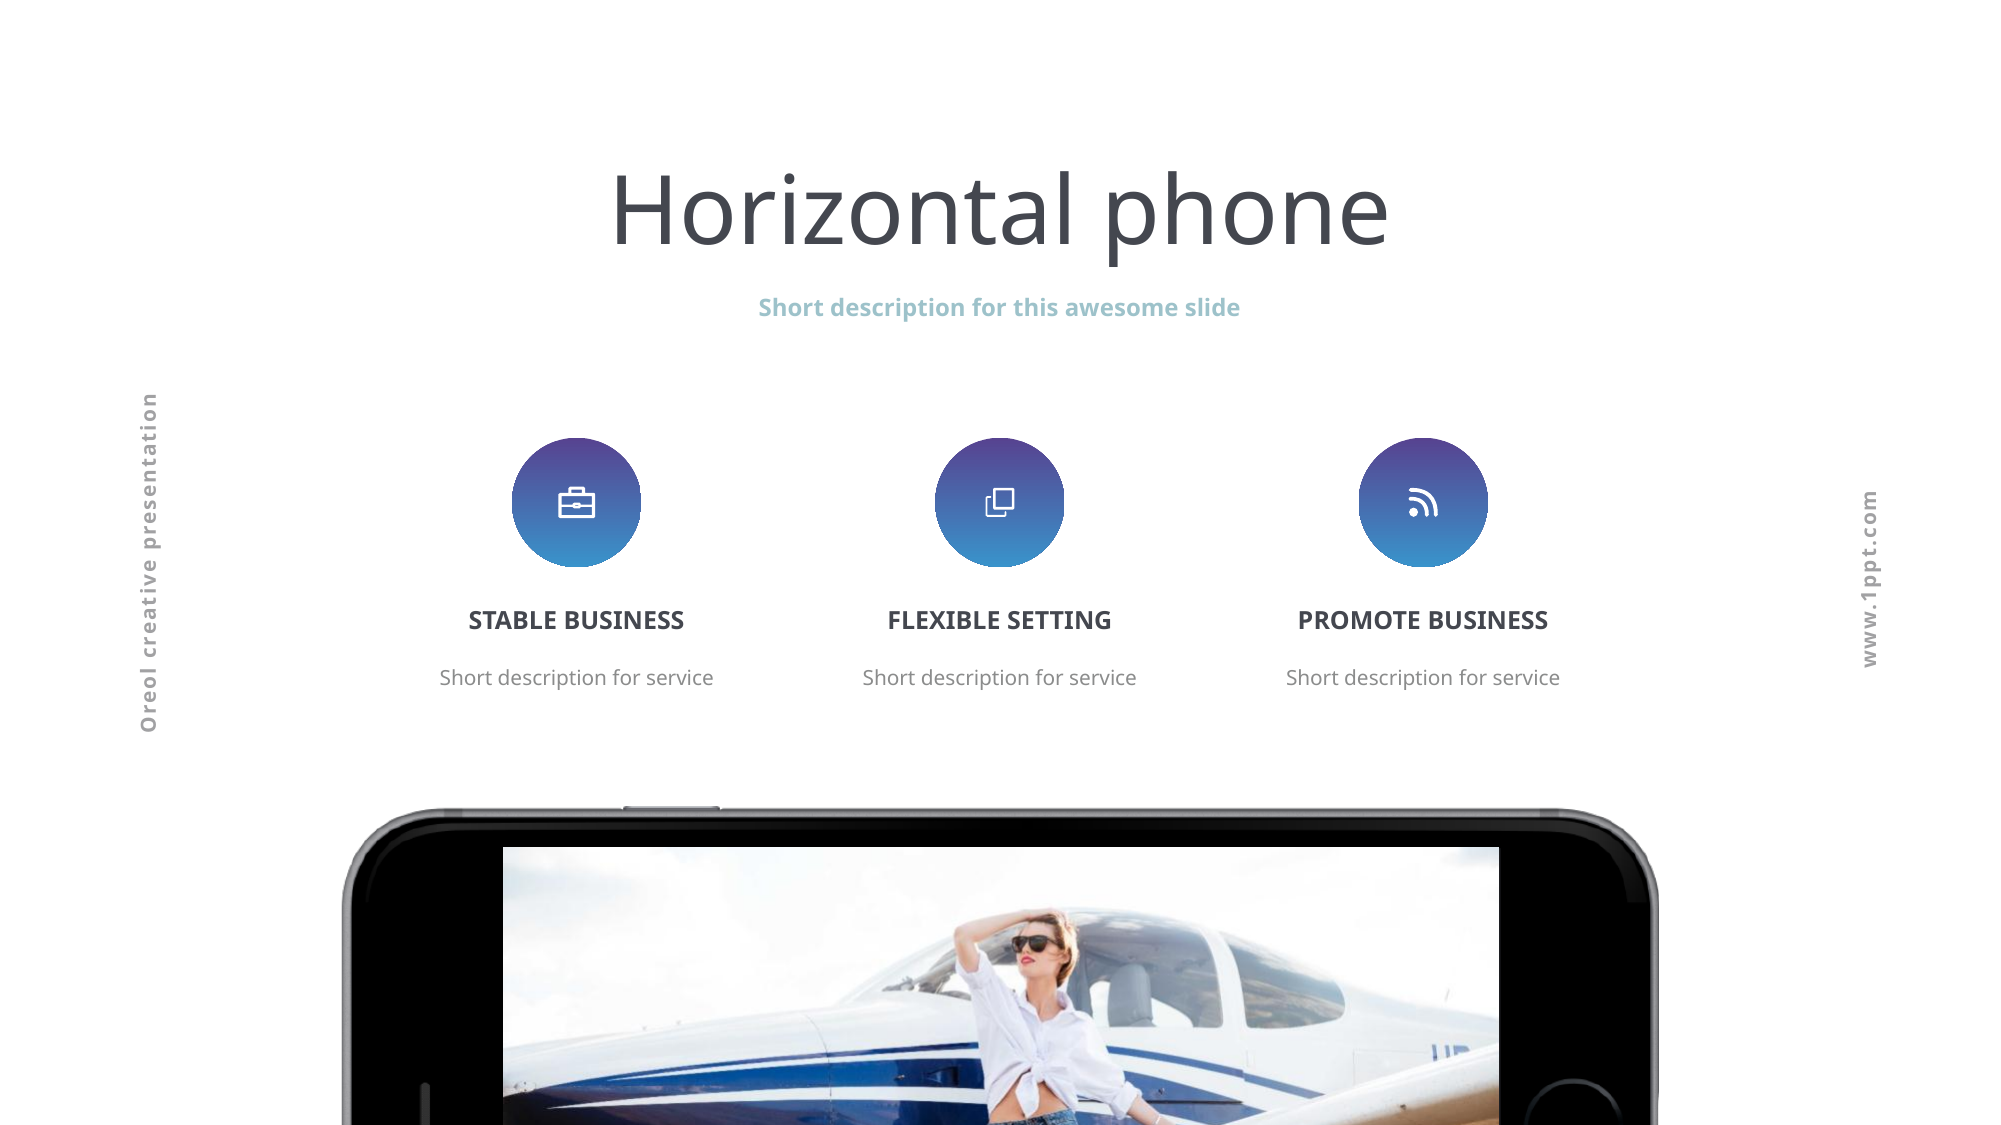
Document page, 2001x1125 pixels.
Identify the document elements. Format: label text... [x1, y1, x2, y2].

text_box [512, 437, 642, 568]
text_box PROMOTE BUSINESS [1291, 604, 1555, 641]
text_box [1358, 437, 1488, 568]
picture [343, 806, 1658, 1125]
text_box [558, 486, 596, 519]
text_box Oreol creative presentation [116, 388, 166, 740]
text_box [935, 437, 1065, 568]
text_box STABLE Business [462, 604, 691, 641]
text_box www.1ppt.com [1837, 484, 1887, 675]
text_box Short description for service [1280, 646, 1567, 696]
text_box Short description for service [433, 646, 720, 696]
text_box [993, 487, 1015, 510]
text_box Short description for this awesome slide [752, 272, 1247, 328]
title Horizontal phone [418, 158, 1582, 276]
text_box Short description for service [856, 646, 1143, 696]
text_box [985, 496, 1007, 517]
text_box flexible setting [881, 604, 1119, 641]
text_box [1408, 487, 1438, 517]
